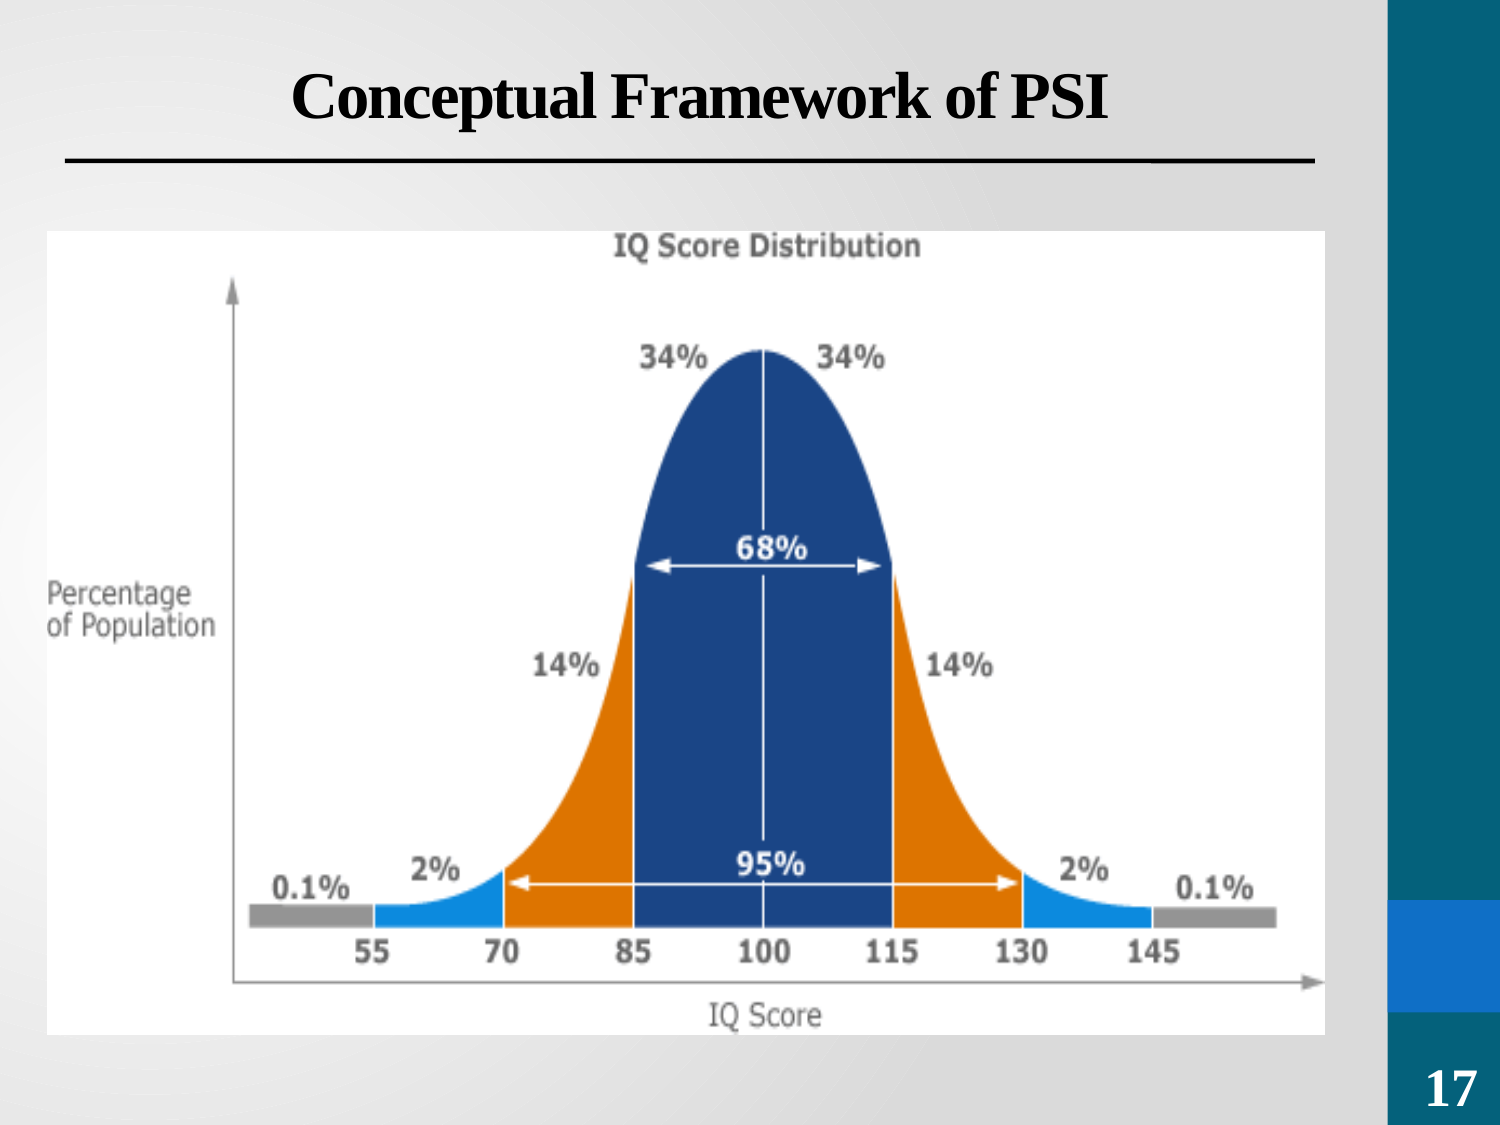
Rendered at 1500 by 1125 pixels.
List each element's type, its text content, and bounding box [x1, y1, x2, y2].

picture [47, 231, 1326, 1036]
text_box Conceptual Framework of PSI [75, 45, 1325, 129]
text_box 17 [1403, 1045, 1500, 1125]
